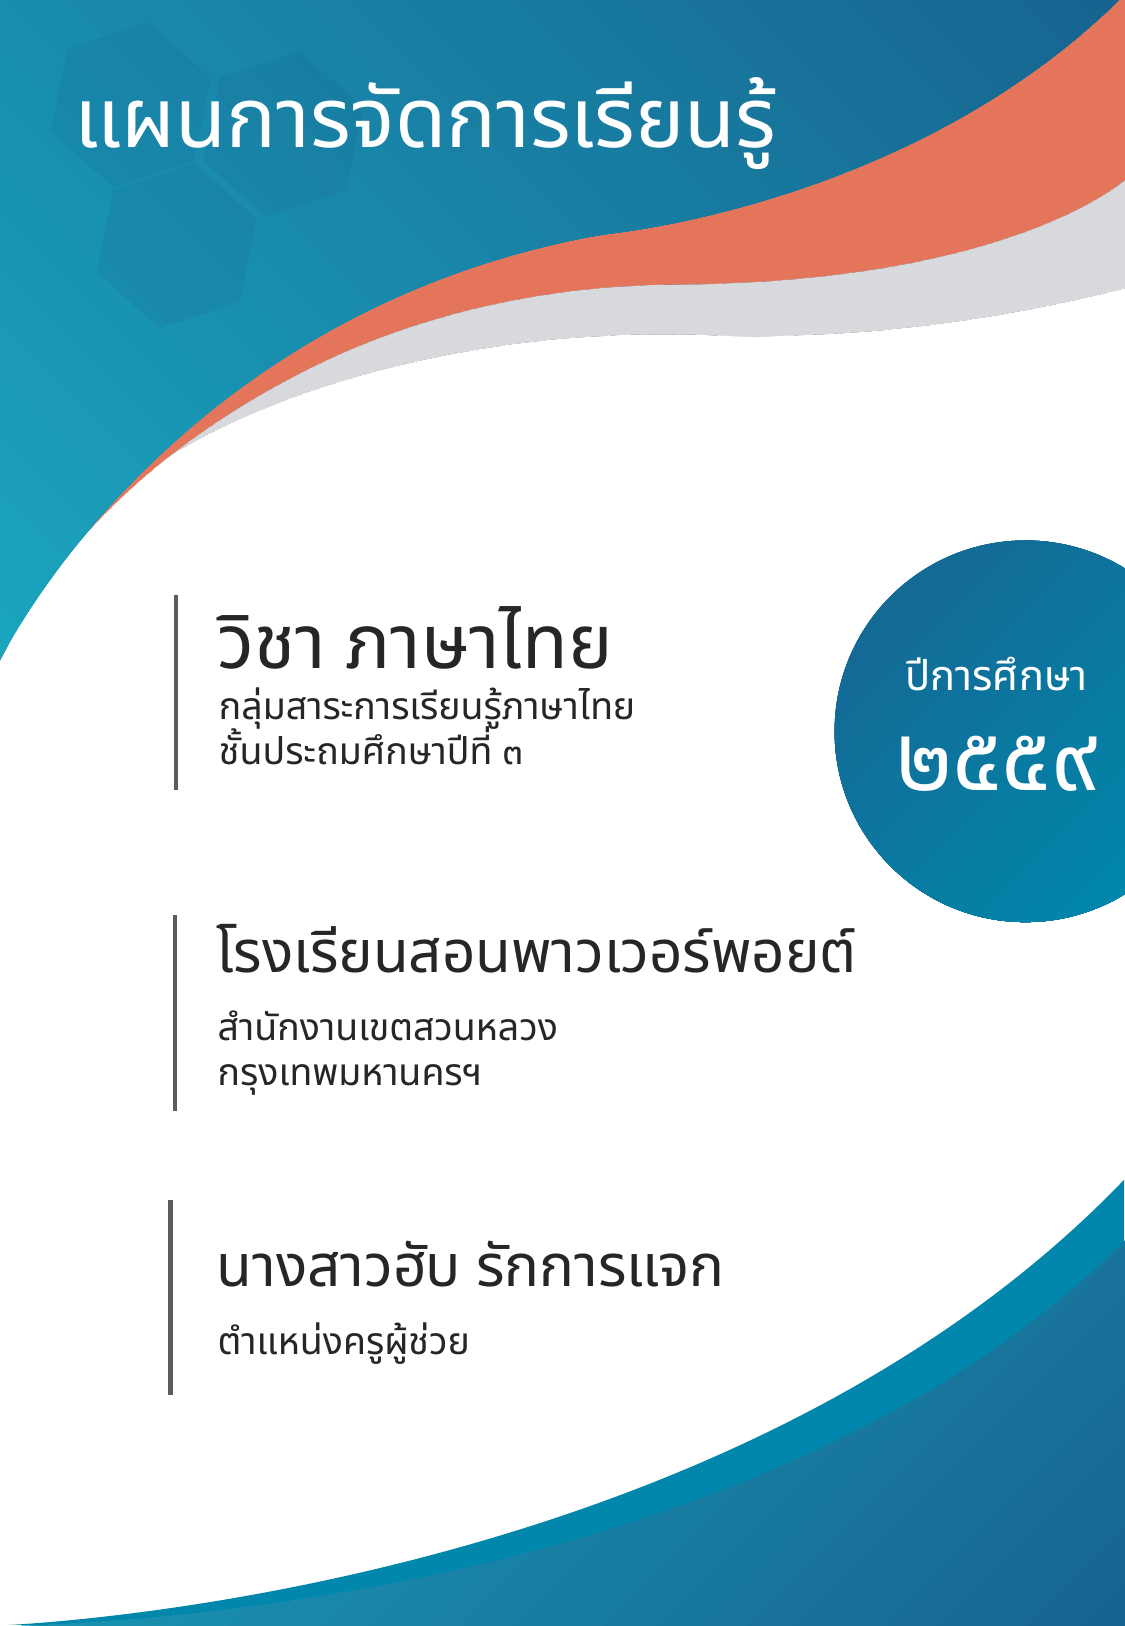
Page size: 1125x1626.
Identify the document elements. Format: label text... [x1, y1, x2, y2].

text_box วิชา ภาษาไทย [203, 661, 787, 692]
text_box [8, 1179, 1125, 1625]
text_box โรงเรียนสอนพาวเวอร์พอยต์ [201, 906, 1125, 992]
text_box สำนักงานเขตสวนหลวง กรุงเทพมหานครฯ [203, 995, 787, 1100]
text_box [50, 22, 363, 328]
text_box [854, 817, 1125, 906]
picture [0, 0, 1125, 661]
text_box นางสาวฮับ รักการแจก [201, 1221, 817, 1306]
text_box ตำแหน่งครูผู้ช่วย [203, 1309, 787, 1369]
text_box ปีการศึกษา ๒๕๕๙ [813, 661, 1125, 817]
text_box กลุ่มสาระการเรียนรู้ภาษาไทย ชั้นประถมศึกษาปีที่ ๓ [204, 674, 788, 780]
text_box [49, 1240, 1125, 1625]
